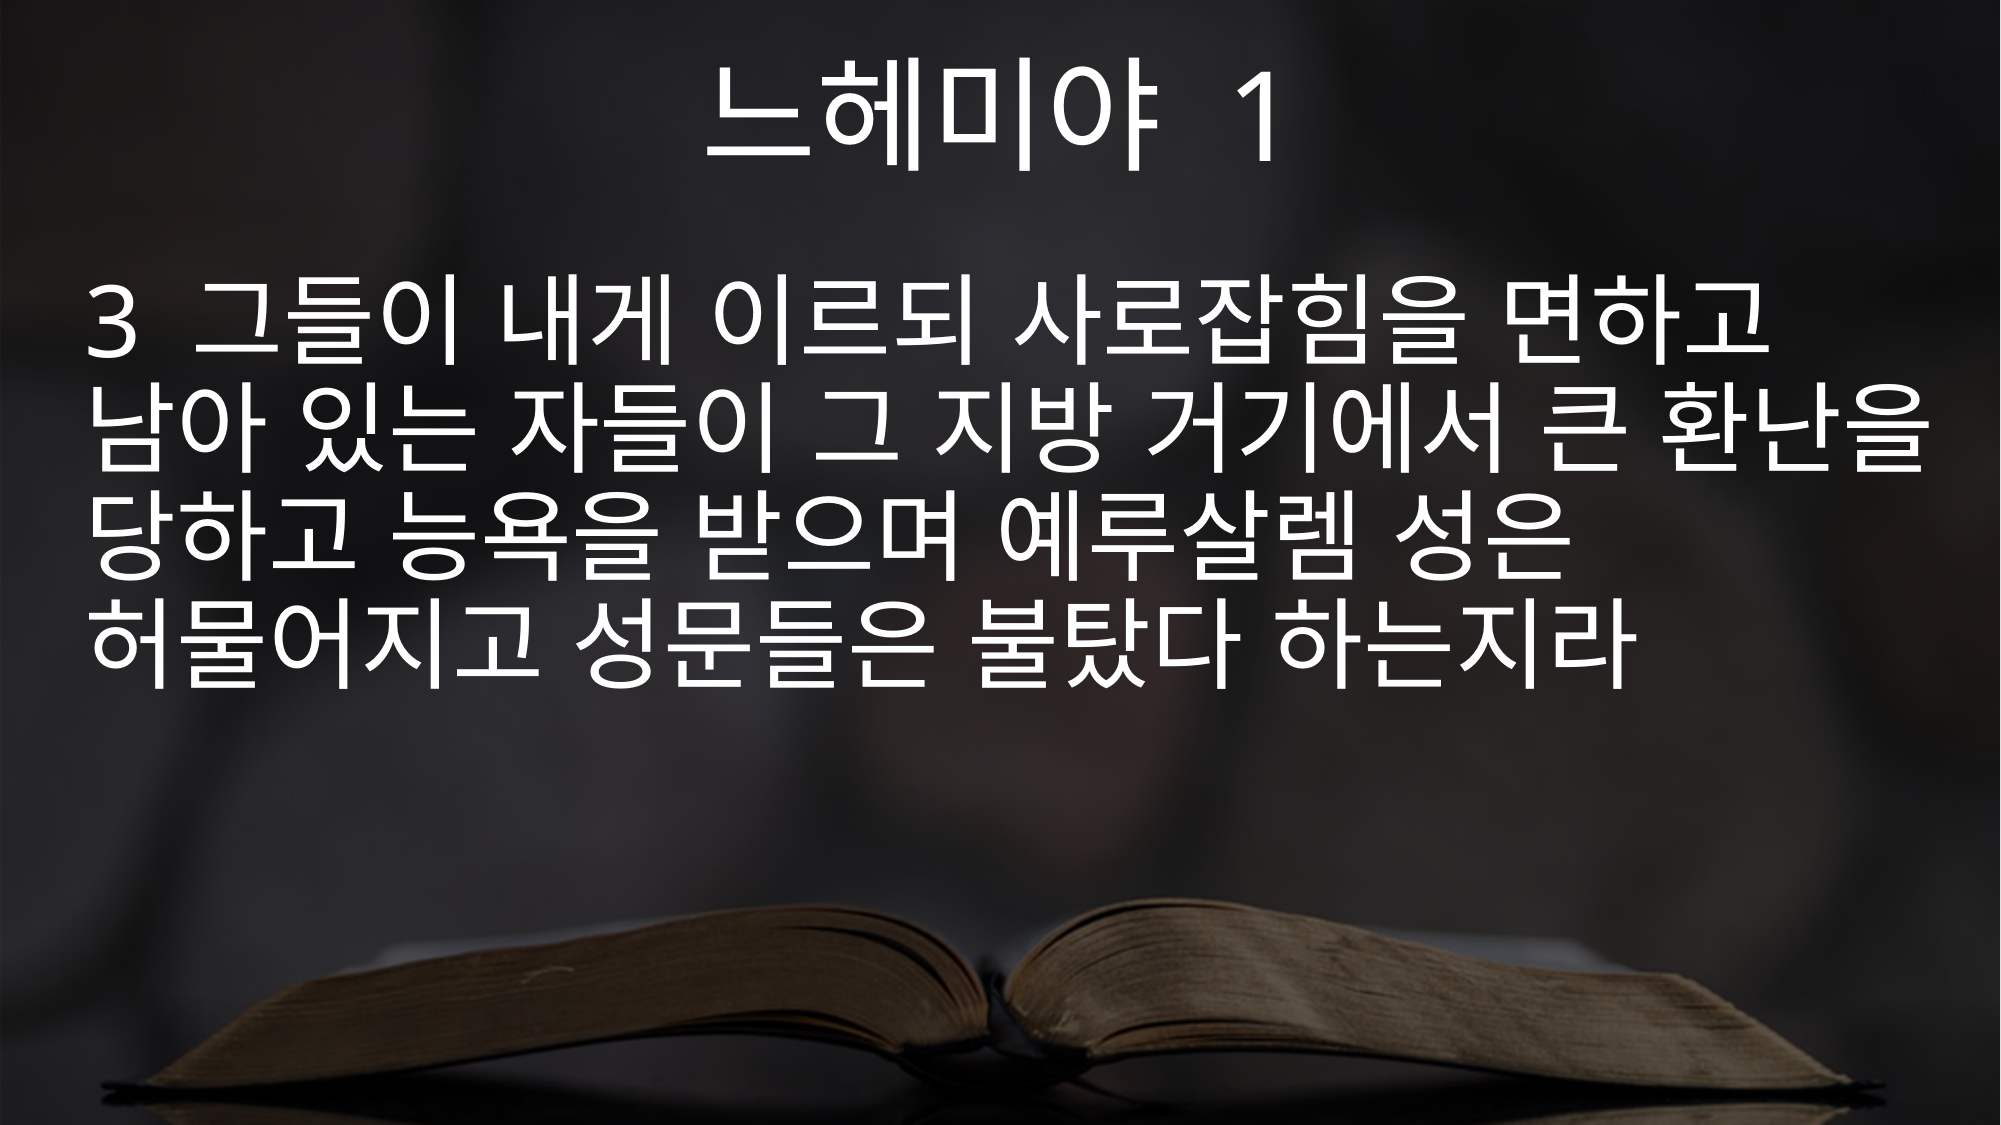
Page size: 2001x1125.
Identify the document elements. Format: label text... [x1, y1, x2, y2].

footer 느헤미야 1 [0, 32, 2000, 192]
list 3 그들이 내게 이르되 사로잡힘을 면하고 남아 있는 자들이 그 지방 거기에서 큰 환난을 당하고 능욕을 받으며 예루살렘 성은 허물어지고 성문들은 불탔다 하는지라 [69, 263, 1953, 423]
picture [0, 0, 2001, 1125]
